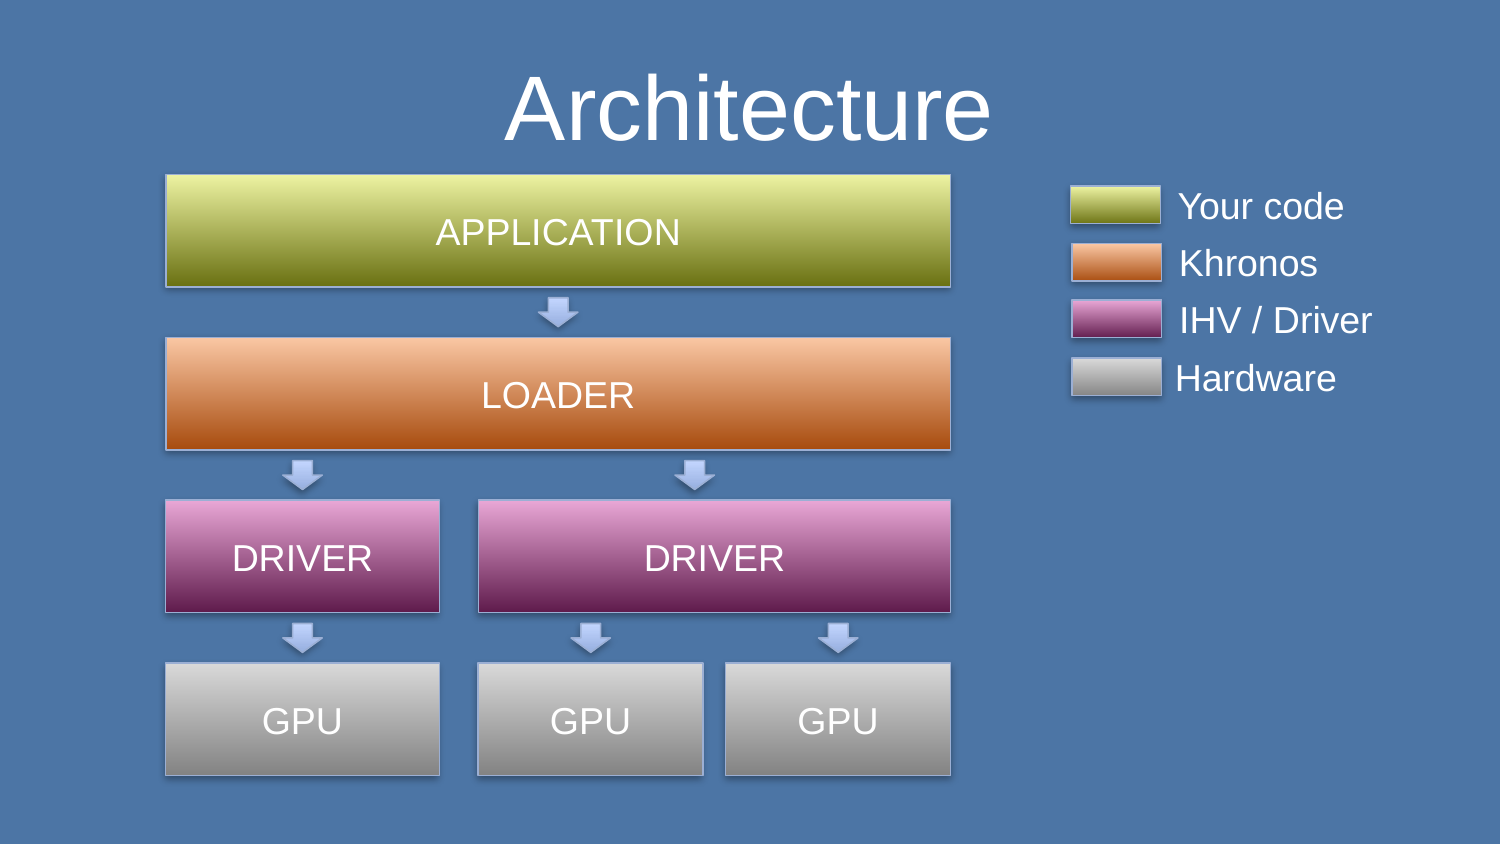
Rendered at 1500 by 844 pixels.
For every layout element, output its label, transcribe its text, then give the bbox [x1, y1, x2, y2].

text_box GPU [725, 662, 951, 776]
text_box [817, 622, 859, 654]
text_box [674, 459, 716, 491]
text_box DRIVER [478, 499, 951, 613]
text_box [570, 622, 612, 654]
text_box LOADER [165, 337, 951, 451]
text_box [537, 296, 579, 328]
text_box DRIVER [165, 499, 440, 613]
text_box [1070, 174, 1390, 408]
text_box [282, 622, 323, 654]
text_box GPU [477, 662, 704, 776]
title Architecture [75, 33, 1425, 175]
text_box APPLICATION [165, 174, 951, 288]
text_box GPU [165, 662, 440, 776]
text_box [282, 459, 323, 491]
